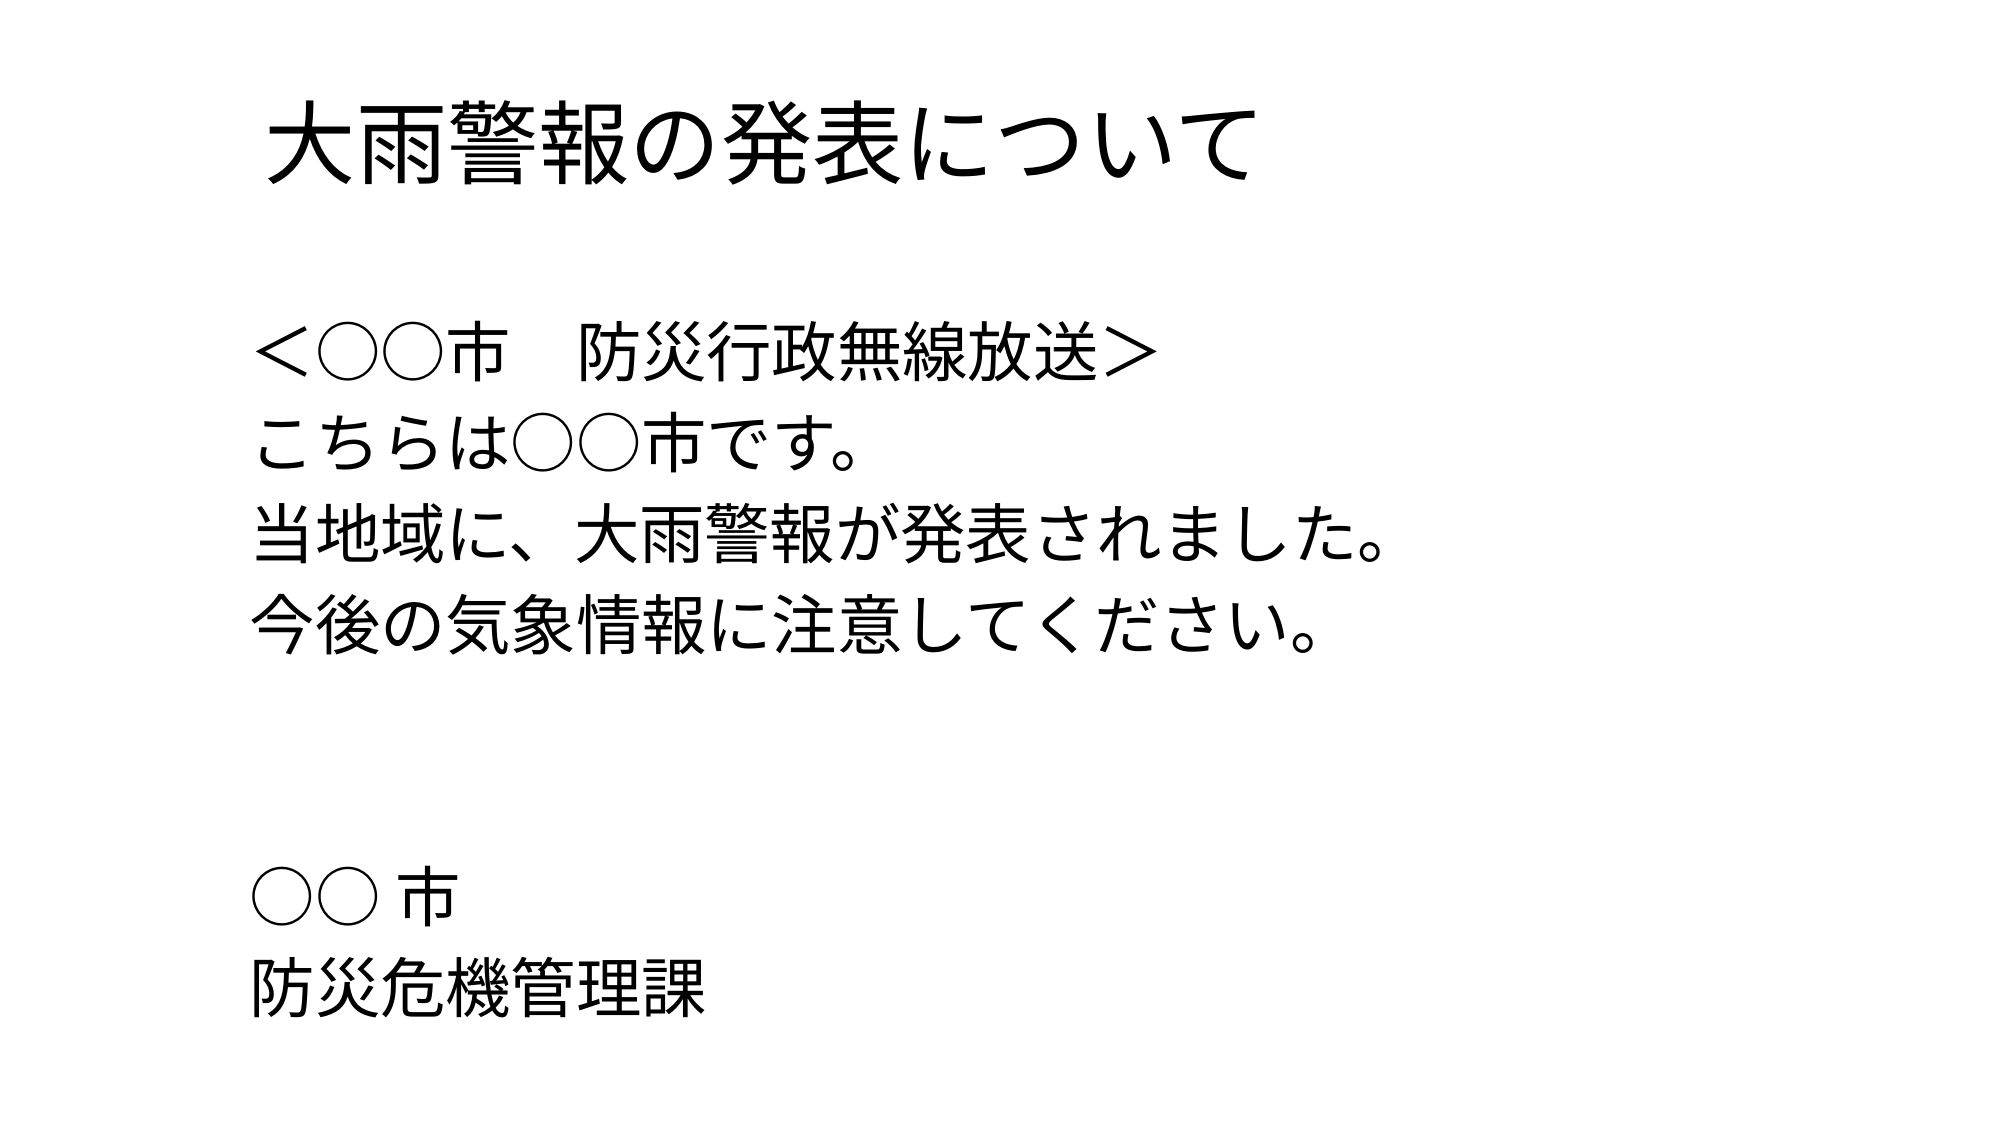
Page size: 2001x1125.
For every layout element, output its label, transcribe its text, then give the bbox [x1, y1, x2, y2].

title 大雨警報の発表について [249, 90, 1750, 205]
subtitle ＜○○市 防災行政無線放送＞ こちらは○○市です。 当地域に、大雨警報が発表されました。 今後の気象情報に注意してください。 ○○市 防災危機管理課 [234, 312, 1735, 1036]
